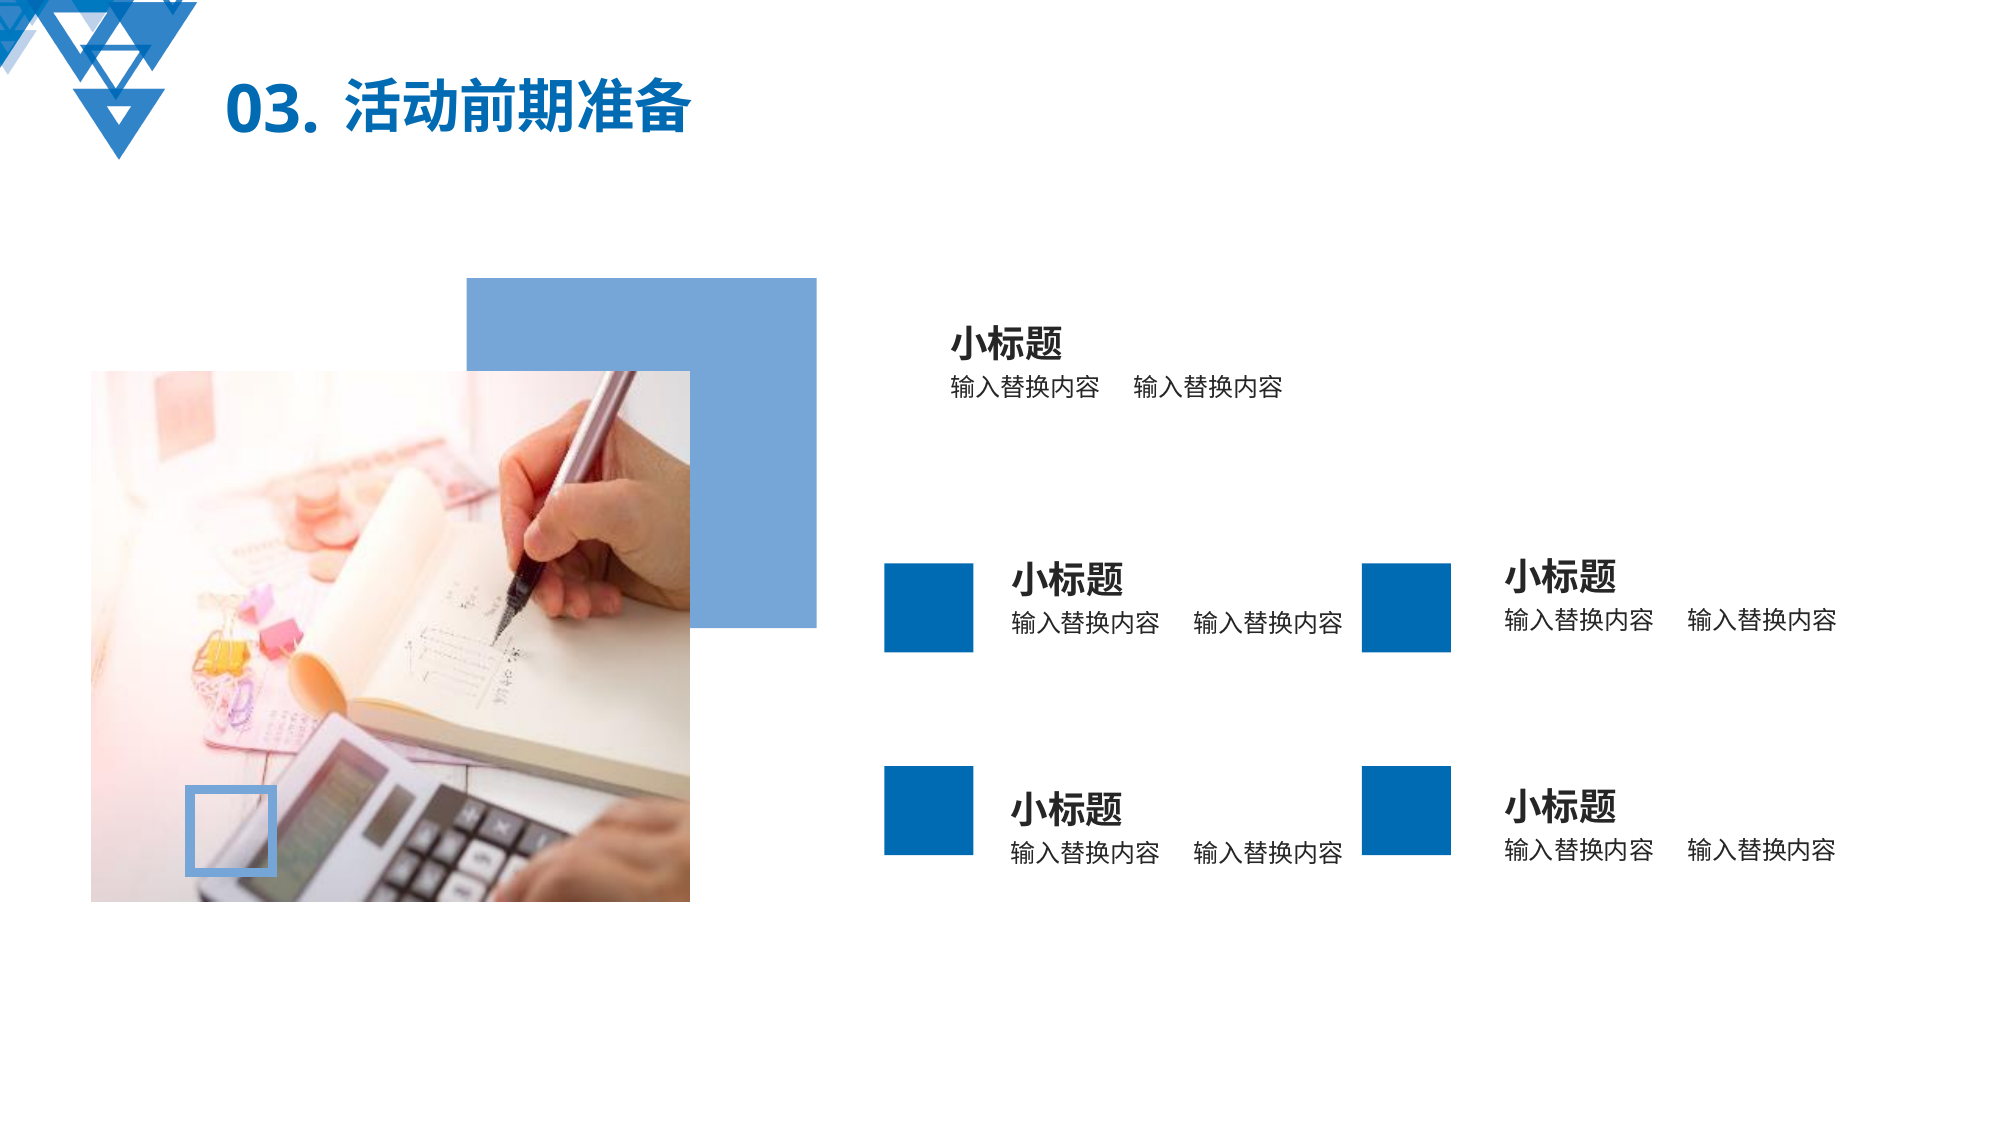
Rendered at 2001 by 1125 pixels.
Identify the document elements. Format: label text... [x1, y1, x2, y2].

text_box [1489, 527, 1865, 643]
text_box 03. [235, 58, 336, 153]
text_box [1489, 757, 1864, 873]
text_box [1371, 765, 1452, 856]
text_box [935, 295, 1656, 411]
text_box [883, 562, 974, 653]
picture [0, 0, 235, 295]
text_box [883, 765, 974, 856]
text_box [996, 760, 1371, 876]
text_box [466, 277, 818, 629]
text_box [189, 789, 274, 874]
text_box 活动前期准备 [336, 61, 708, 147]
text_box [90, 371, 691, 903]
text_box [1361, 562, 1452, 653]
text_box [996, 530, 1371, 646]
